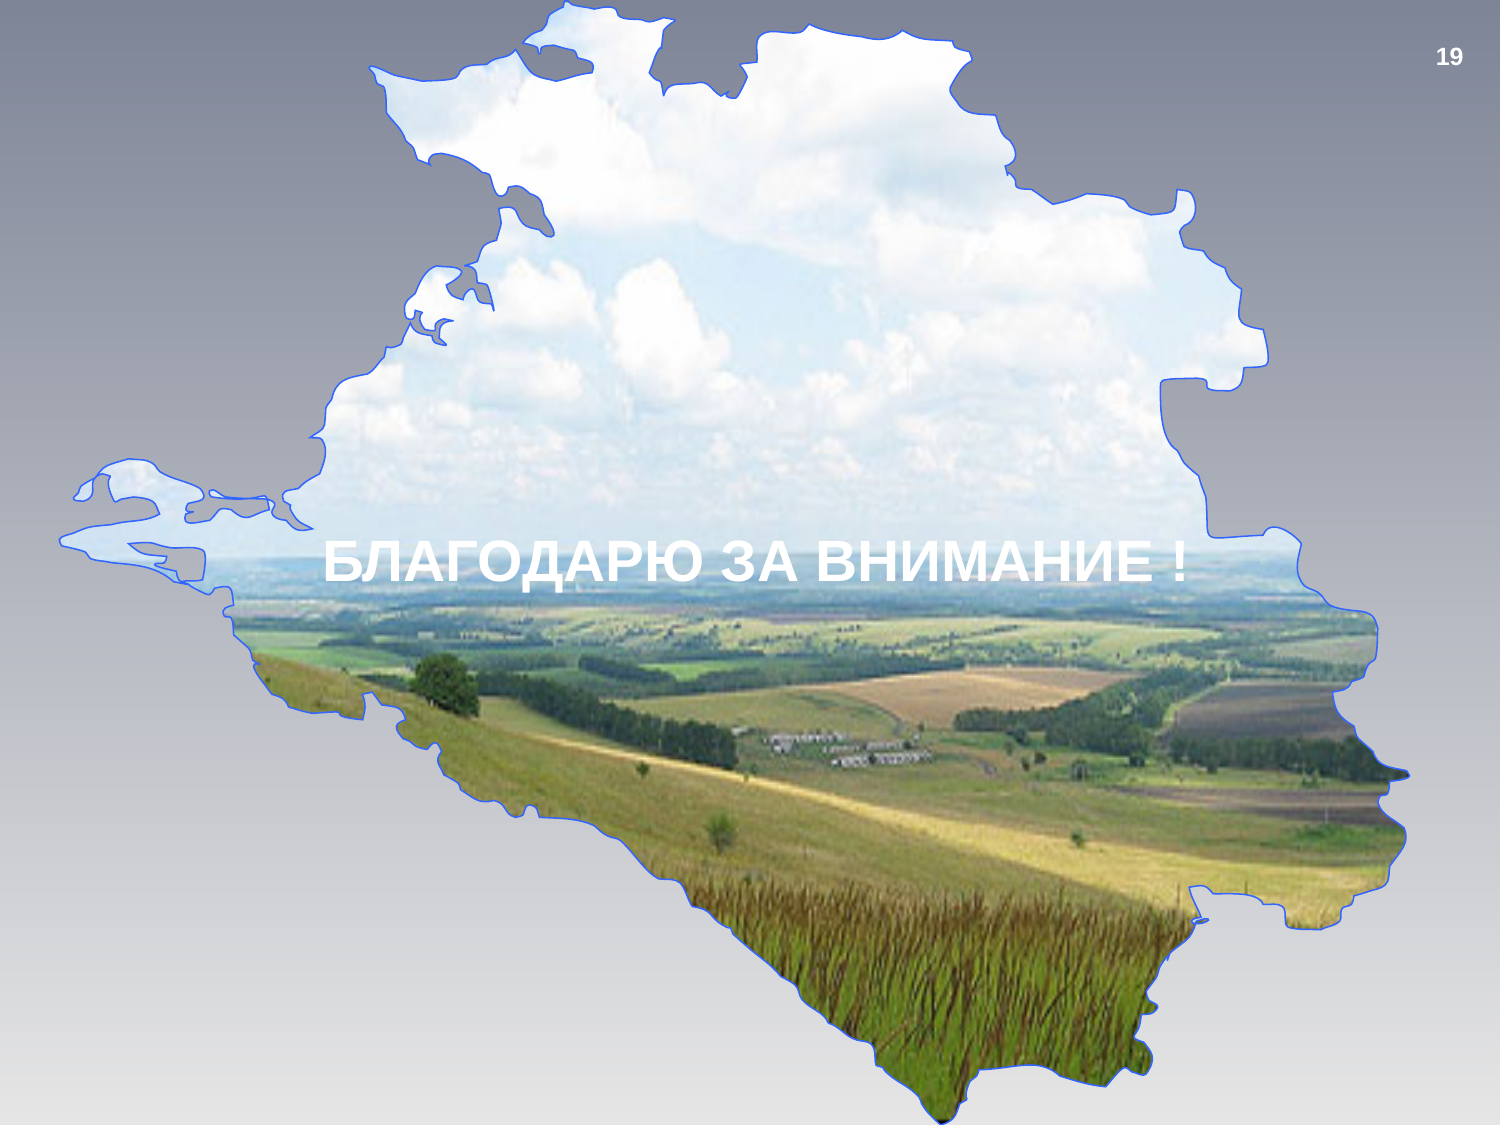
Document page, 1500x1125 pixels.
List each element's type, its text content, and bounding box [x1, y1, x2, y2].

text_box 19 [1421, 33, 1479, 78]
text_box БЛАГОДАРЮ ЗА ВНИМАНИЕ ! [187, 445, 1325, 671]
text_box [59, 458, 187, 585]
text_box [255, 600, 1410, 1125]
text_box [310, 0, 1269, 445]
